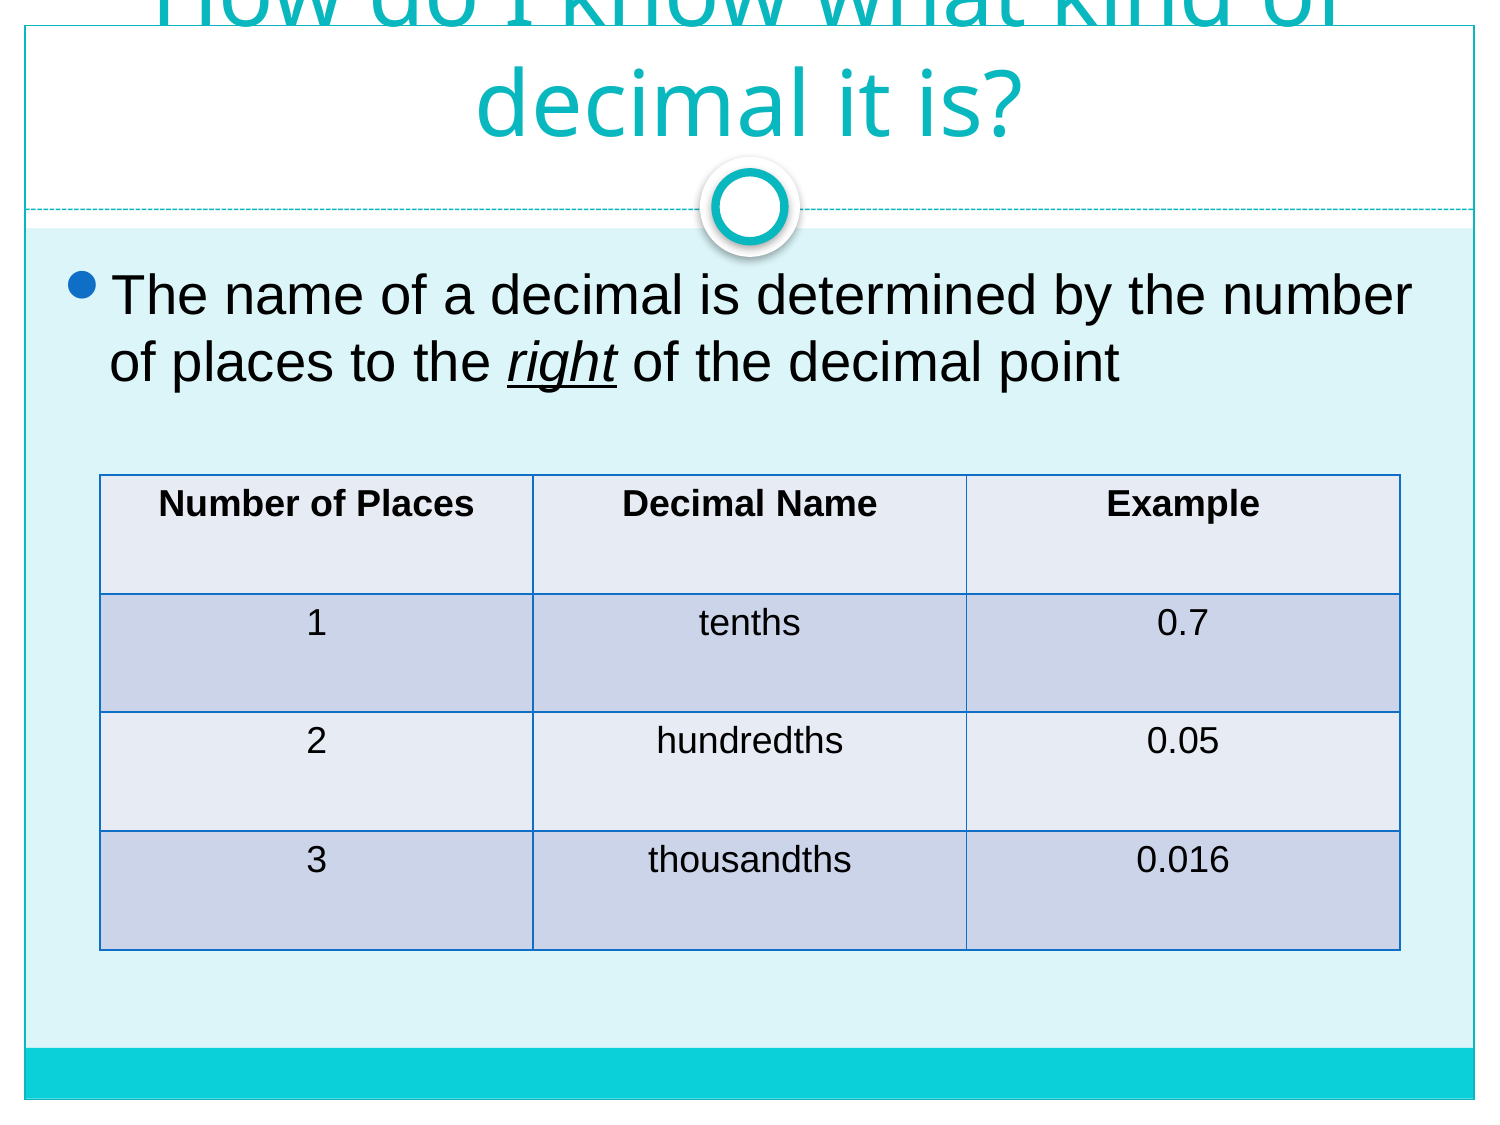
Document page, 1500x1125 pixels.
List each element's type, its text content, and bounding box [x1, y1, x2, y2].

table_cell hundredths [534, 713, 966, 830]
table_cell 3 [101, 832, 532, 949]
table_cell tenths [534, 595, 966, 711]
table_header Example [967, 476, 1399, 593]
table_cell 0.7 [967, 595, 1399, 711]
table_header Decimal Name [534, 476, 966, 593]
list The name of a decimal is determined by the number of places to the right of the decimal point [49, 250, 1445, 1001]
table_cell 0.05 [967, 713, 1399, 830]
table_cell 0.016 [967, 832, 1399, 949]
table_cell 2 [101, 713, 532, 830]
table_cell thousandths [534, 832, 966, 949]
table_cell 1 [101, 595, 532, 711]
table_header Number of Places [101, 476, 532, 593]
title How do I know what kind of decimal it is? [49, 37, 1450, 162]
